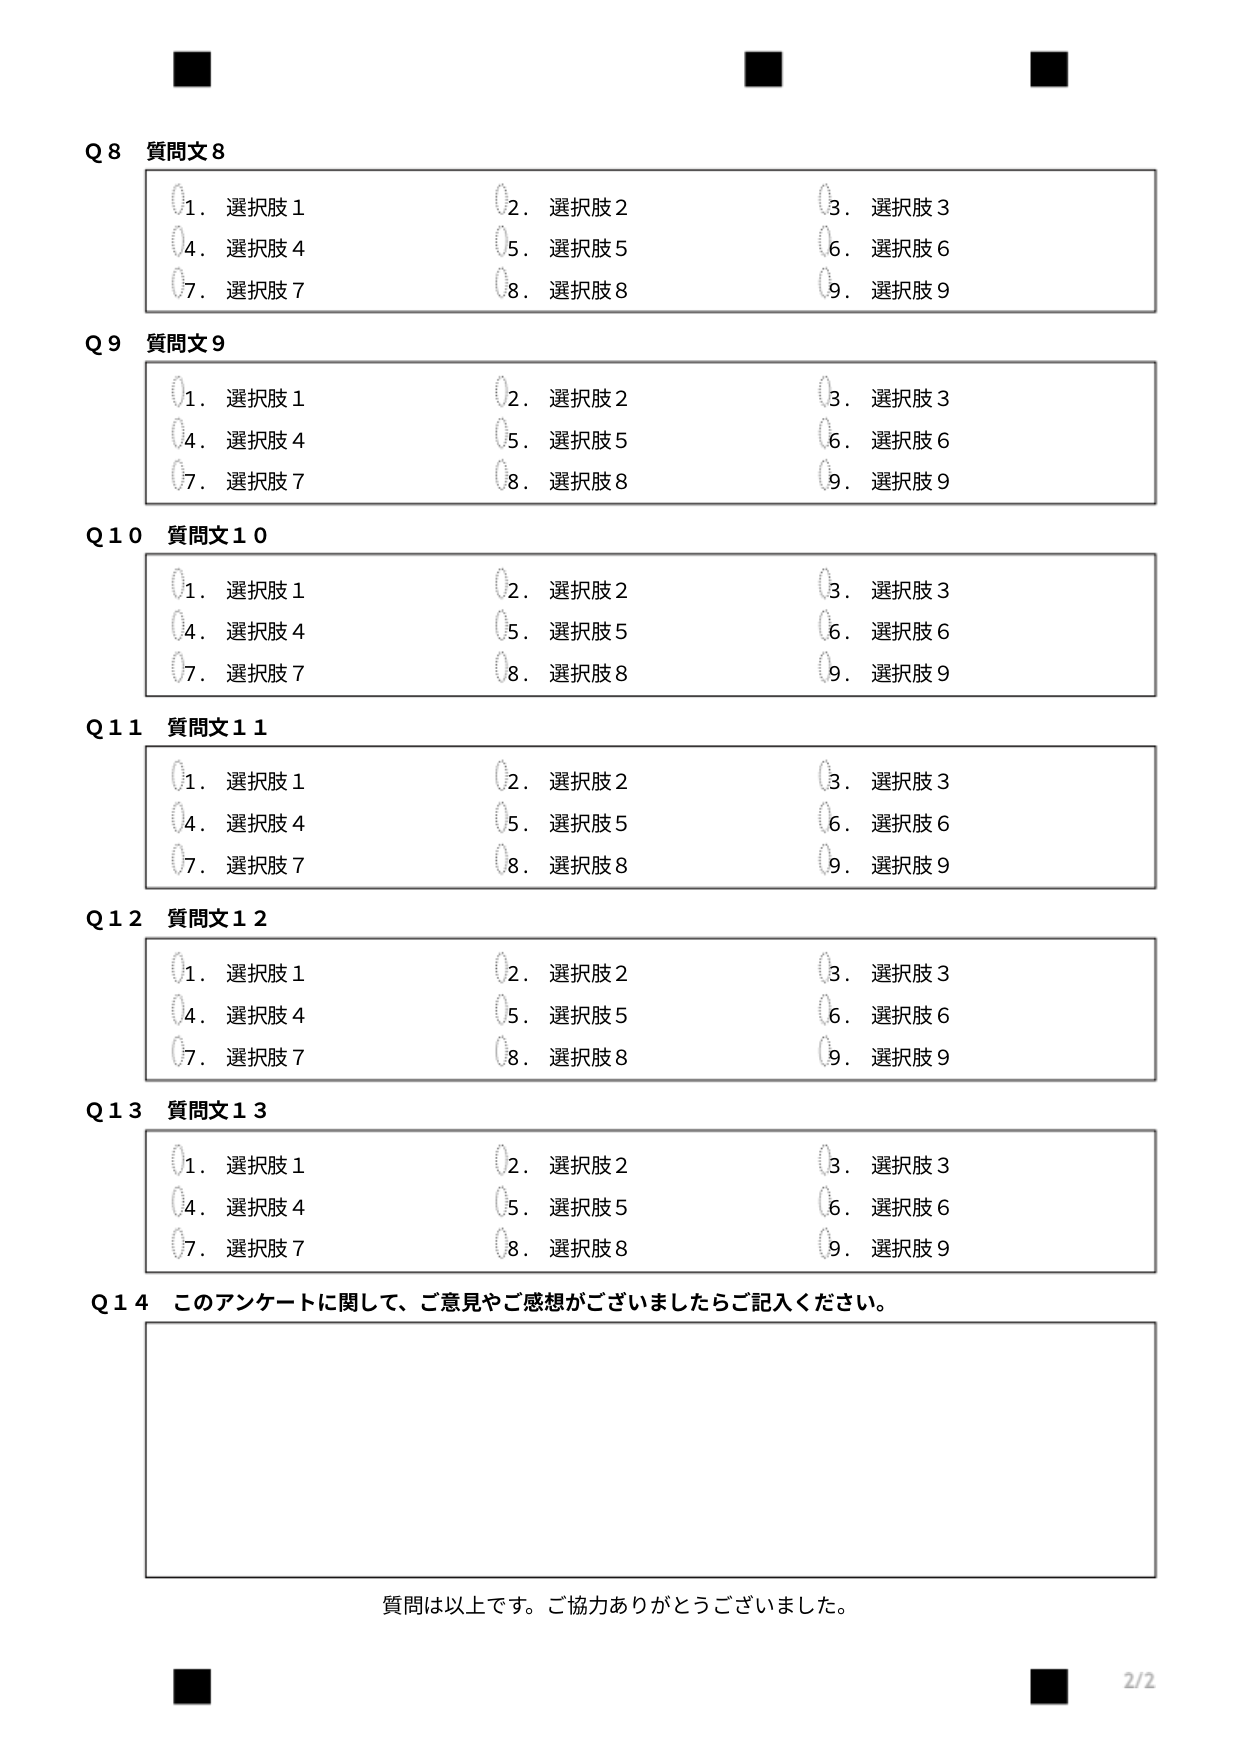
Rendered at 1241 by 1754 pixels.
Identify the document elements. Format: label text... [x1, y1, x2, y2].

text_box 2. 選択肢２ 5. 選択肢５ 8. 選択肢８ [492, 936, 648, 1077]
text_box 1. 選択肢１ 4. 選択肢４ 7. 選択肢７ [169, 169, 325, 310]
text_box 2. 選択肢２ 5. 選択肢５ 8. 選択肢８ [492, 744, 648, 885]
text_box 2. 選択肢２ 5. 選択肢５ 8. 選択肢８ [492, 361, 648, 502]
text_box 1. 選択肢１ 4. 選択肢４ 7. 選択肢７ [169, 744, 325, 885]
text_box 2. 選択肢２ 5. 選択肢５ 8. 選択肢８ [492, 169, 648, 310]
text_box Ｑ１４ このアンケートに関して、ご意見やご感想がございましたらご記入ください。 [75, 1281, 912, 1322]
text_box 1. 選択肢１ 4. 選択肢４ 7. 選択肢７ [169, 936, 325, 1077]
text_box Ｑ９ 質問文９ [69, 323, 245, 364]
text_box 1. 選択肢１ 4. 選択肢４ 7. 選択肢７ [169, 361, 325, 502]
text_box 3. 選択肢３ 6. 選択肢６ 9. 選択肢９ [813, 169, 969, 310]
text_box 3. 選択肢３ 6. 選択肢６ 9. 選択肢９ [813, 553, 969, 694]
text_box Ｑ１０ 質問文１０ [69, 515, 286, 555]
text_box 3. 選択肢３ 6. 選択肢６ 9. 選択肢９ [813, 1128, 969, 1269]
text_box 2. 選択肢２ 5. 選択肢５ 8. 選択肢８ [492, 1128, 648, 1269]
text_box Ｑ１１ 質問文１１ [69, 706, 286, 747]
text_box 3. 選択肢３ 6. 選択肢６ 9. 選択肢９ [813, 361, 969, 502]
text_box 質問は以上です。ご協力ありがとうございました。 [0, 1585, 1241, 1626]
text_box 1. 選択肢１ 4. 選択肢４ 7. 選択肢７ [169, 553, 325, 694]
text_box Ｑ８ 質問文８ [69, 131, 245, 172]
text_box Ｑ１２ 質問文１２ [69, 898, 286, 939]
text_box Ｑ１３ 質問文１３ [69, 1090, 286, 1130]
text_box 3. 選択肢３ 6. 選択肢６ 9. 選択肢９ [813, 936, 969, 1077]
text_box 2. 選択肢２ 5. 選択肢５ 8. 選択肢８ [492, 553, 648, 694]
text_box 3. 選択肢３ 6. 選択肢６ 9. 選択肢９ [813, 744, 969, 885]
text_box 1. 選択肢１ 4. 選択肢４ 7. 選択肢７ [169, 1128, 325, 1269]
